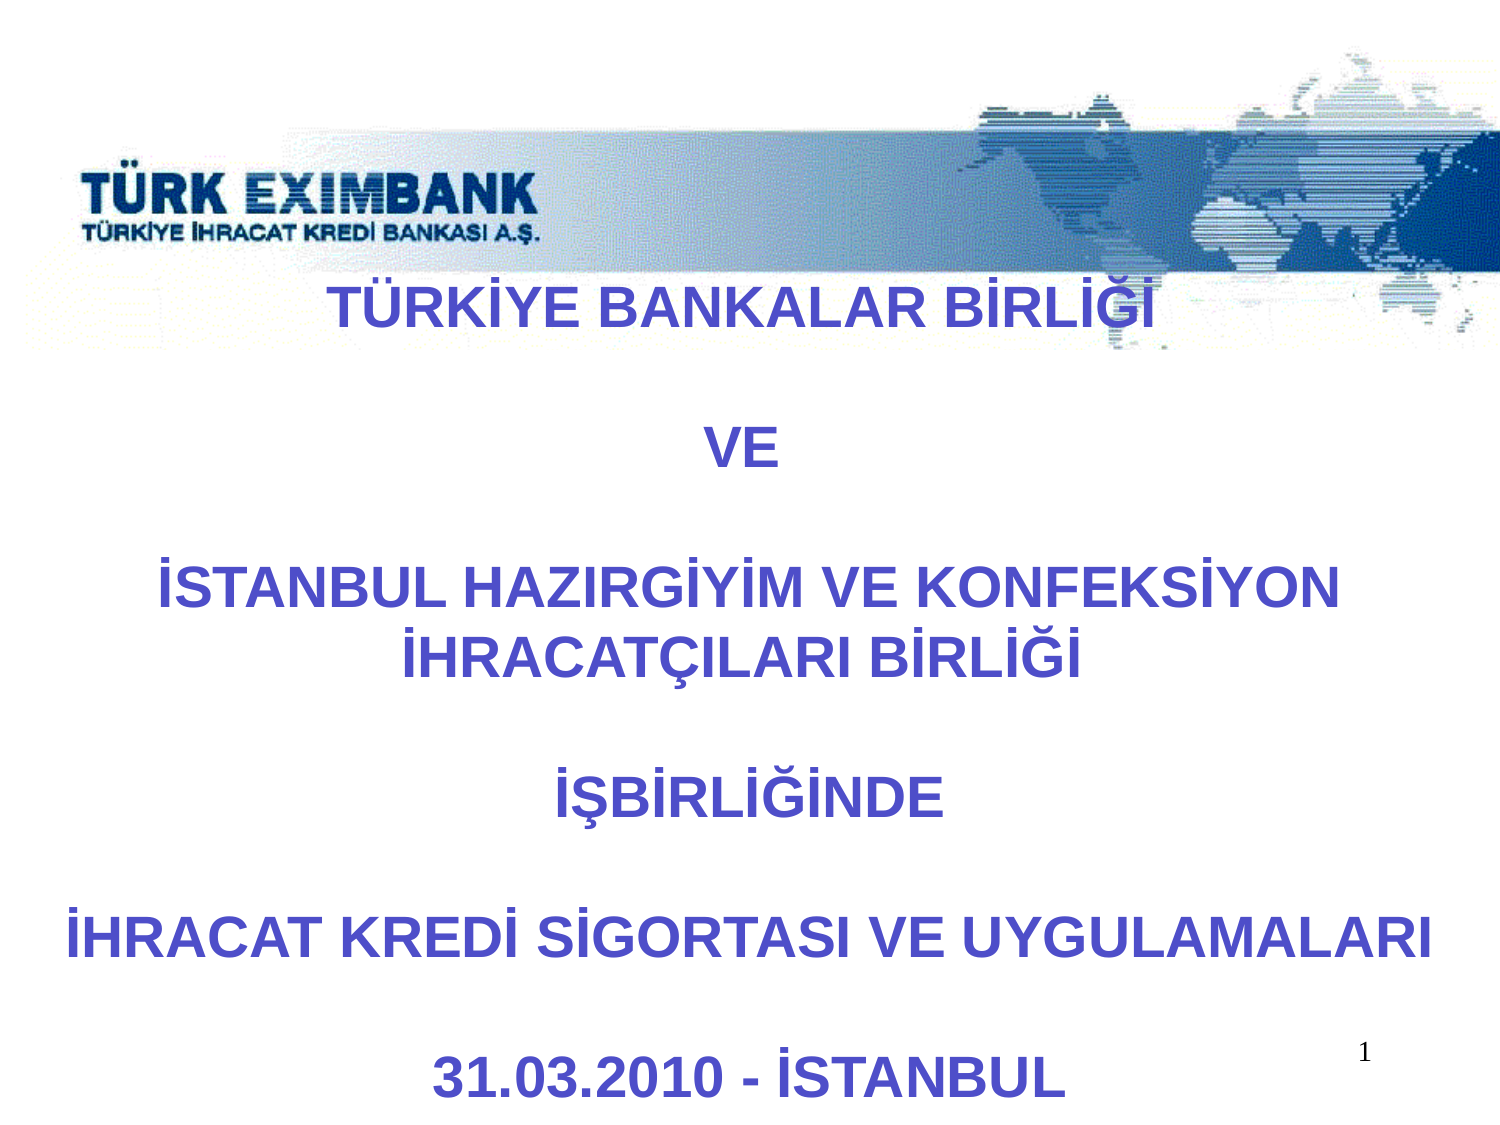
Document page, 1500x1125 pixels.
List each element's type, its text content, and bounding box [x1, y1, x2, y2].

text_box TÜRKİYE BANKALAR BİRLİĞİ VE İSTANBUL HAZIRGİYİM VE KONFEKSİYON İHRACATÇILARI BİRLİĞİ İŞBİRLİĞİNDE İHRACAT KREDİ SİGORTASI VE UYGULAMALARI 31.03.2010 - İSTANBUL [35, 261, 1465, 1117]
